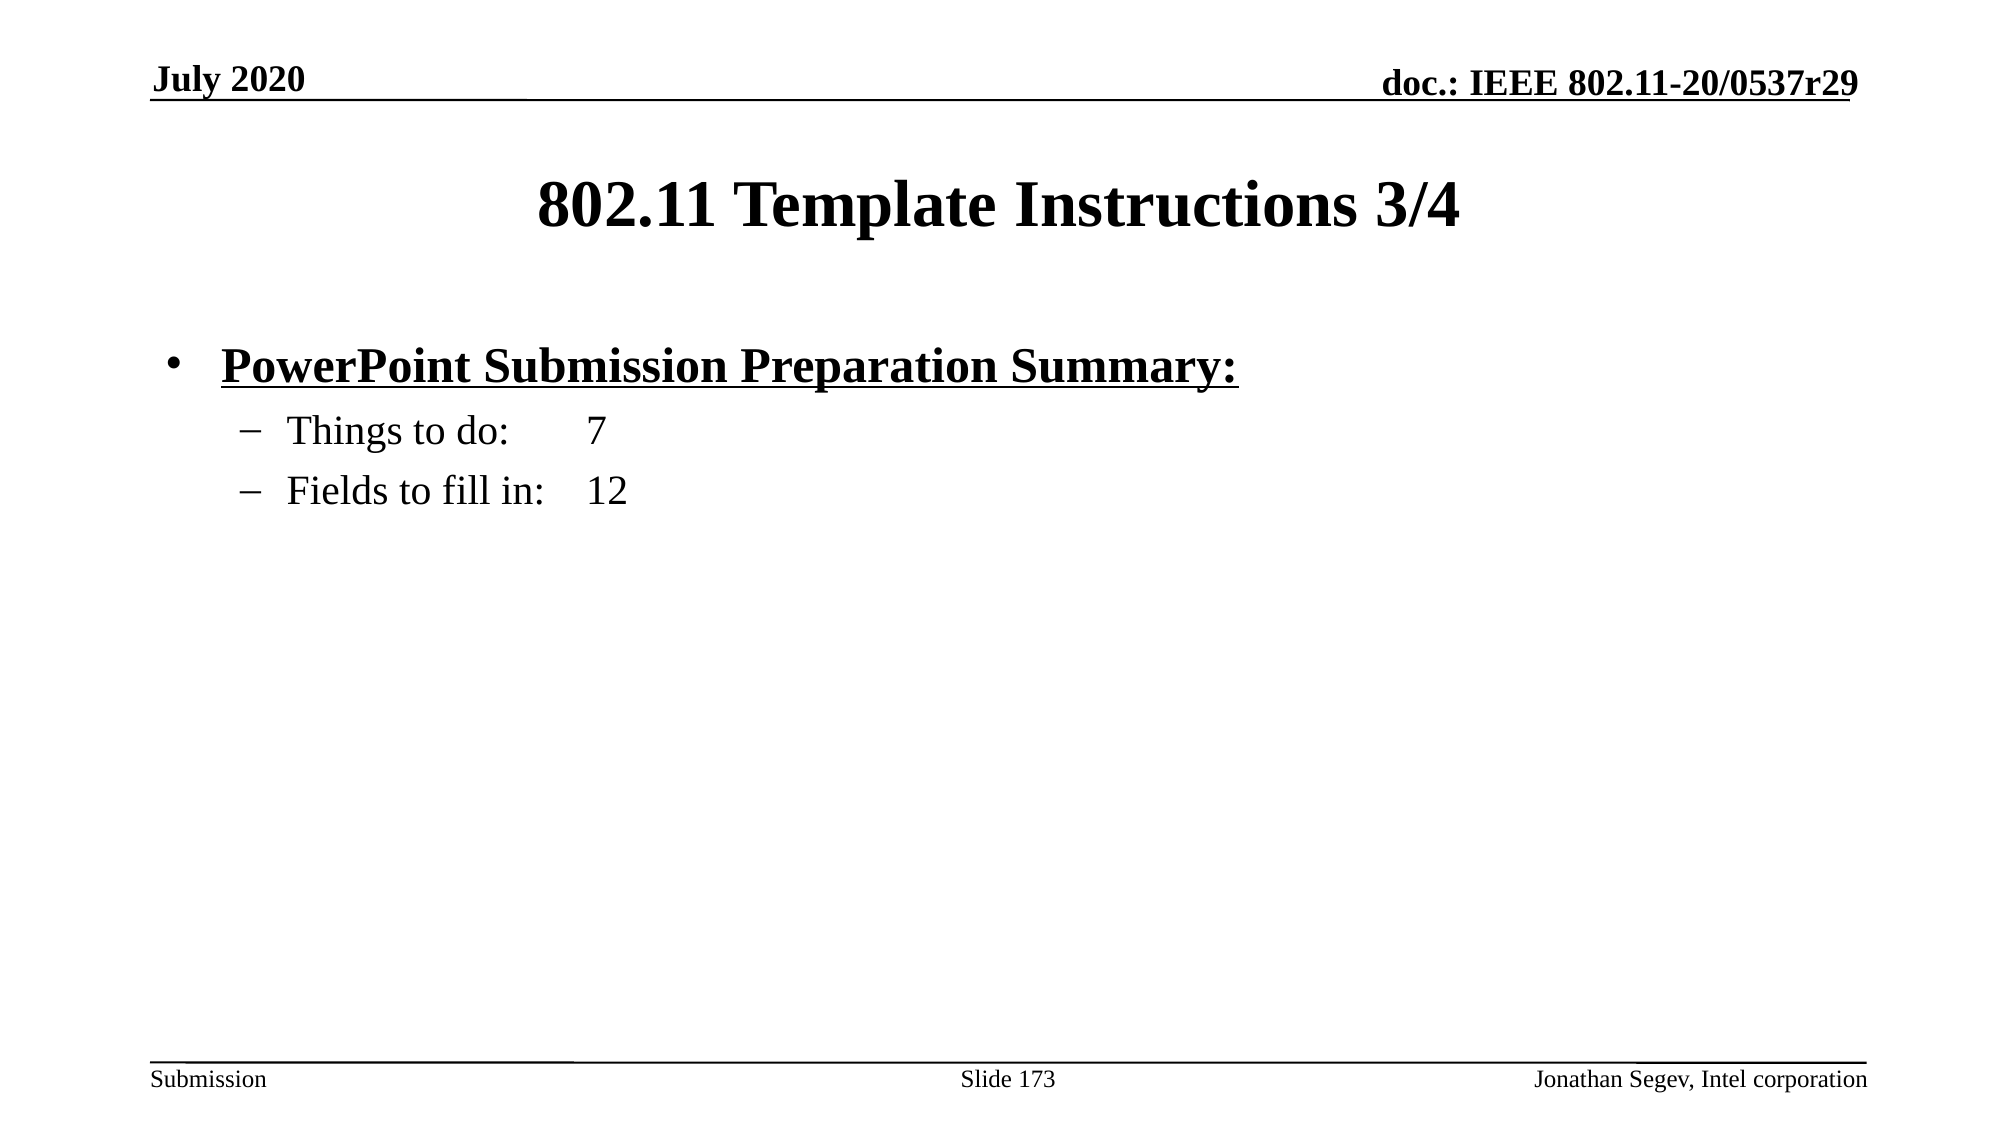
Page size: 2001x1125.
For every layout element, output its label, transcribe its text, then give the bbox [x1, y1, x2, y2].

list PowerPoint Submission Preparation Summary: Things to do: 7 Fields to fill in: 12 [149, 324, 1850, 1000]
footer Jonathan Segev, Intel corporation [1171, 1061, 1869, 1093]
slide_number Slide 173 [950, 1061, 1067, 1123]
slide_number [152, 54, 563, 100]
title 802.11 Template Instructions 3/4 [149, 112, 1850, 288]
